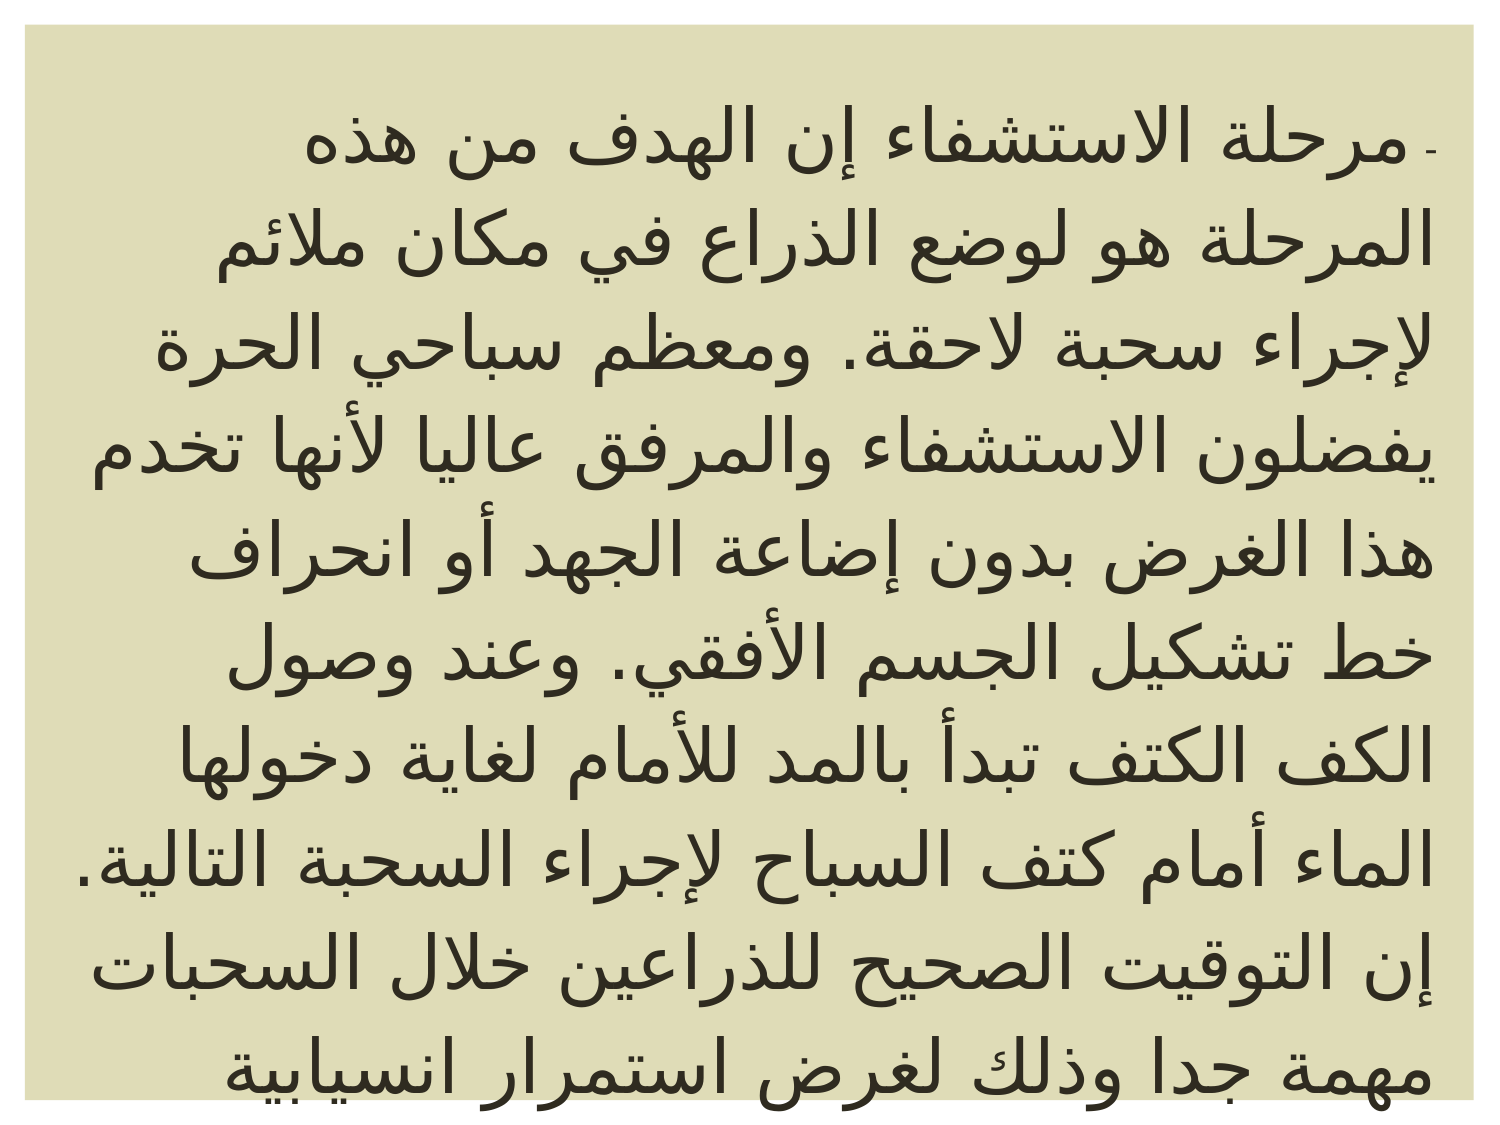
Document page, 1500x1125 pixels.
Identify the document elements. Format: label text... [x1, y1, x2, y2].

text_box - مرحلة الاستشفاء إن الهدف من هذه المرحلة هو لوضع الذراع في مكان ملائم لإجراء سحبة لاحقة. ومعظم سباحي الحرة يفضلون الاستشفاء والمرفق عاليا لأنها تخدم هذا الغرض بدون إضاعة الجهد أو انحراف خط تشكيل الجسم الأفقي. وعند وصول الكف الكتف تبدأ بالمد للأمام لغاية دخولها الماء أمام كتف السباح لإجراء السحبة التالية. إن التوقيت الصحيح للذراعين خلال السحبات مهمة جدا وذلك لغرض استمرار انسيابية الجسم في الماء. [41, 66, 1453, 1125]
